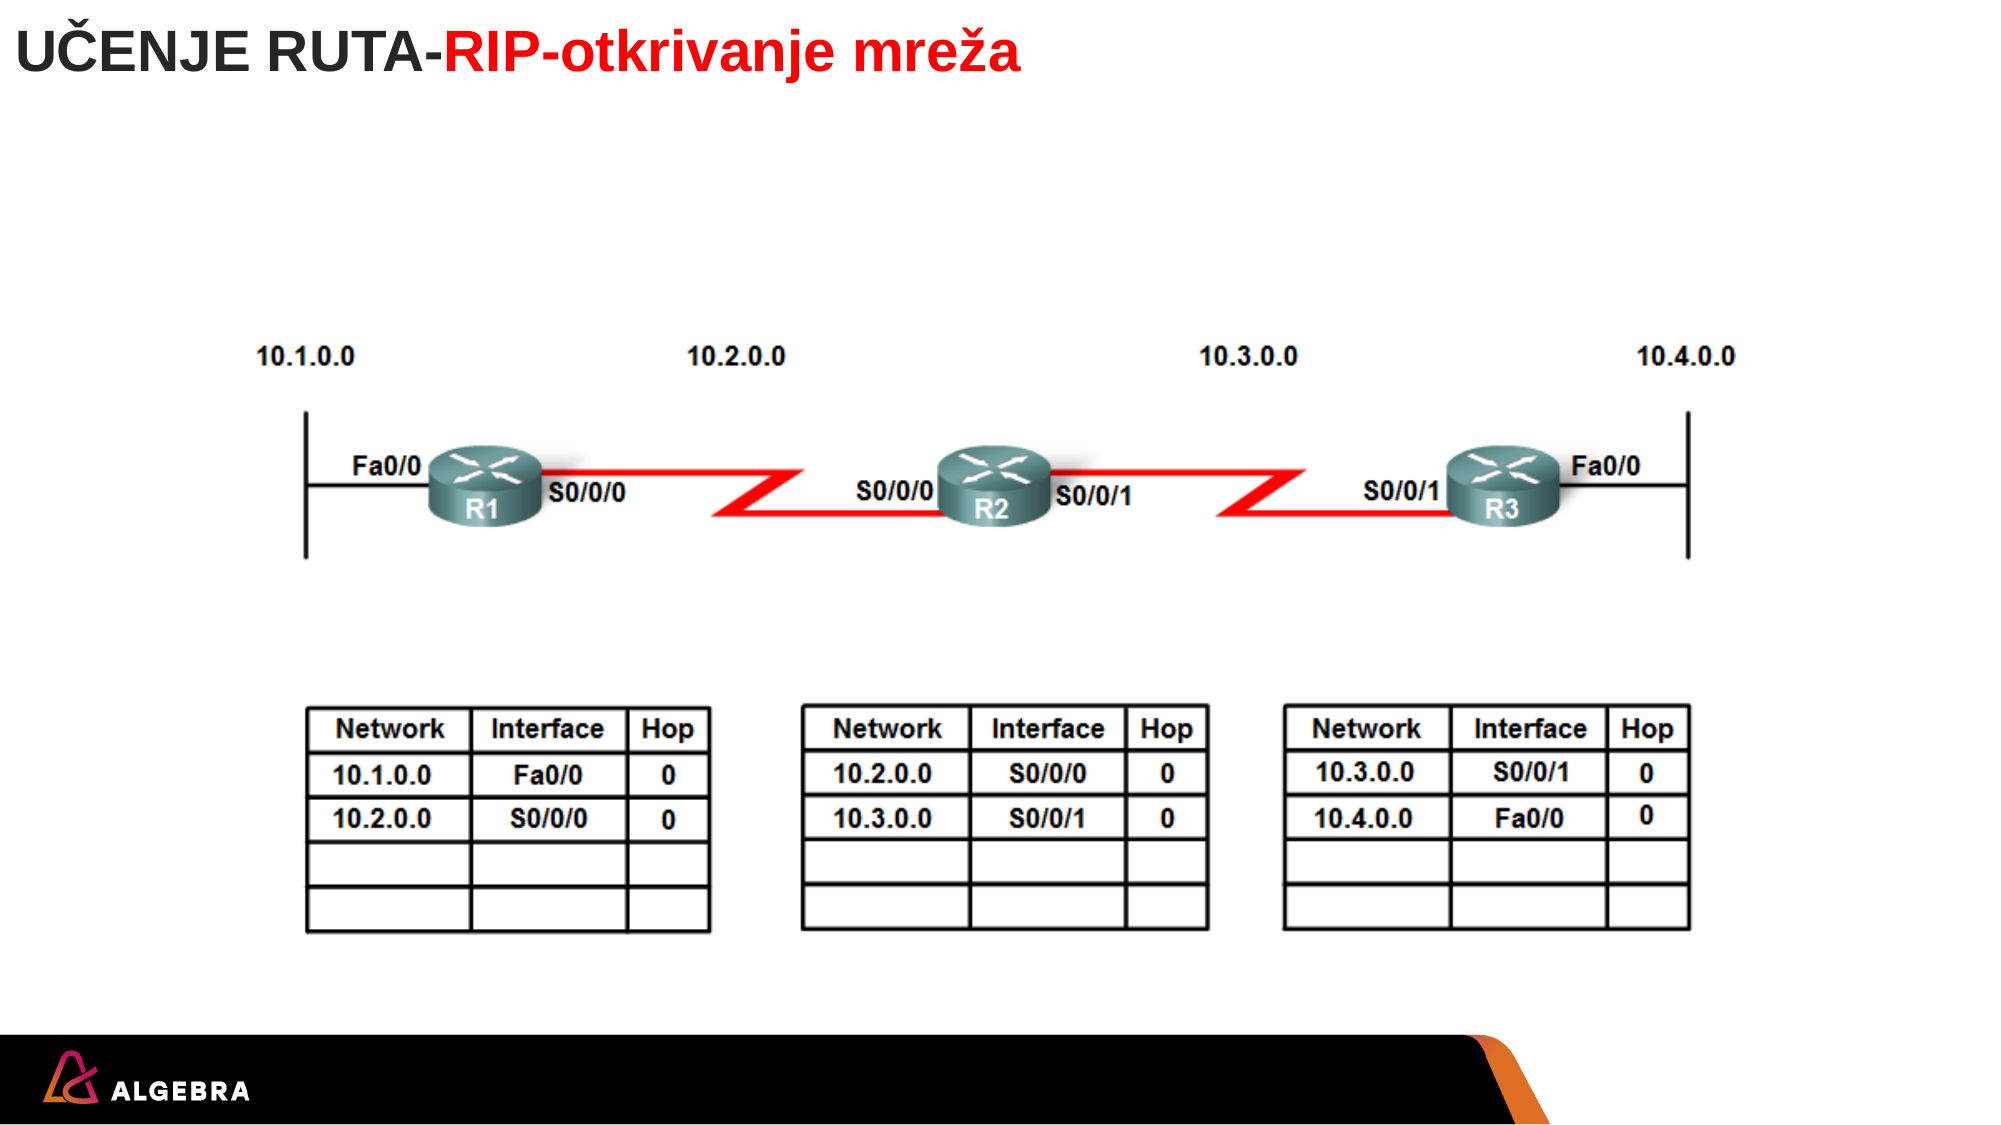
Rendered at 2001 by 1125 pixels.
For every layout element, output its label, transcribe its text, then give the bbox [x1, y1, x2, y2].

picture [0, 1034, 1733, 1125]
picture [249, 316, 1736, 938]
title UČENJE RUTA-RIP-otkrivanje mreža [0, 0, 1304, 107]
